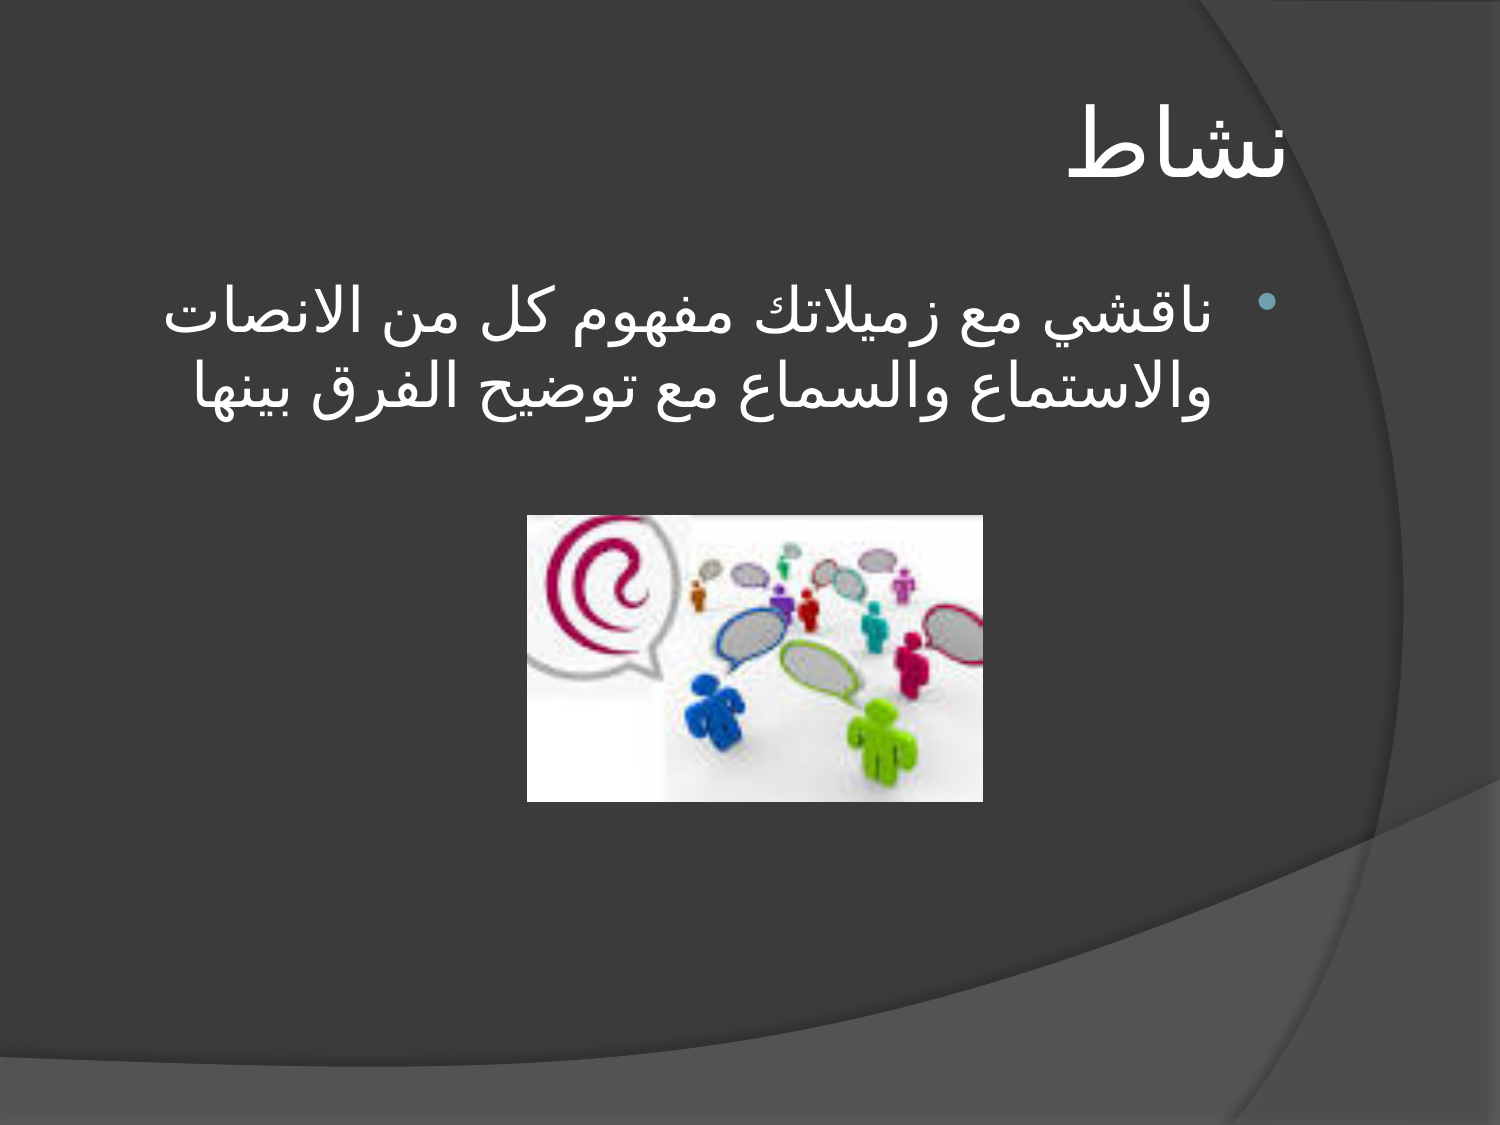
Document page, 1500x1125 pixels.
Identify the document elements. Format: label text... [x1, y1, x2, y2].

title نشاط [75, 45, 1300, 233]
list ناقشي مع زميلاتك مفهوم كل من الانصات والاستماع والسماع مع توضيح الفرق بينها [75, 262, 1300, 1005]
picture [527, 515, 984, 802]
